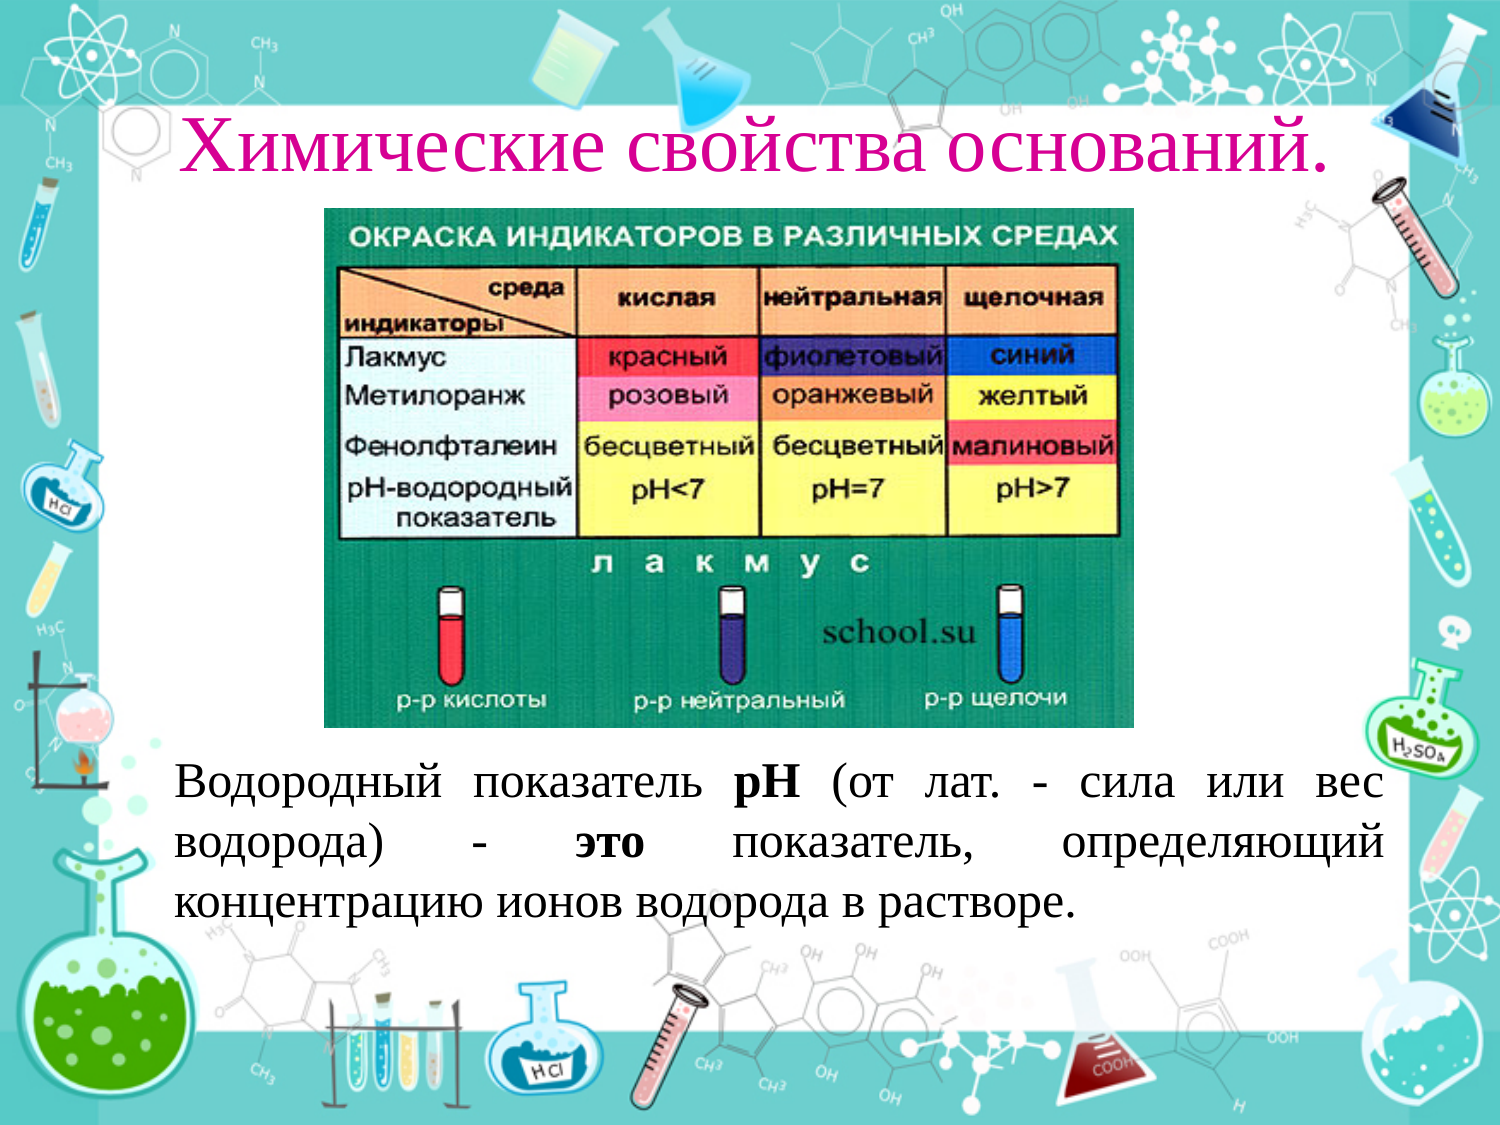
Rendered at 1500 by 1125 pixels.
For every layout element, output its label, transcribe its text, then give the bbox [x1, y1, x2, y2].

title Химические свойства оснований. [105, 45, 1407, 233]
text_box Водородный показатель pH (от лат. - сила или вес водорода) - это показатель, определяющий концентрацию ионов водорода в растворе. [159, 739, 1400, 935]
picture [0, 0, 1500, 1125]
